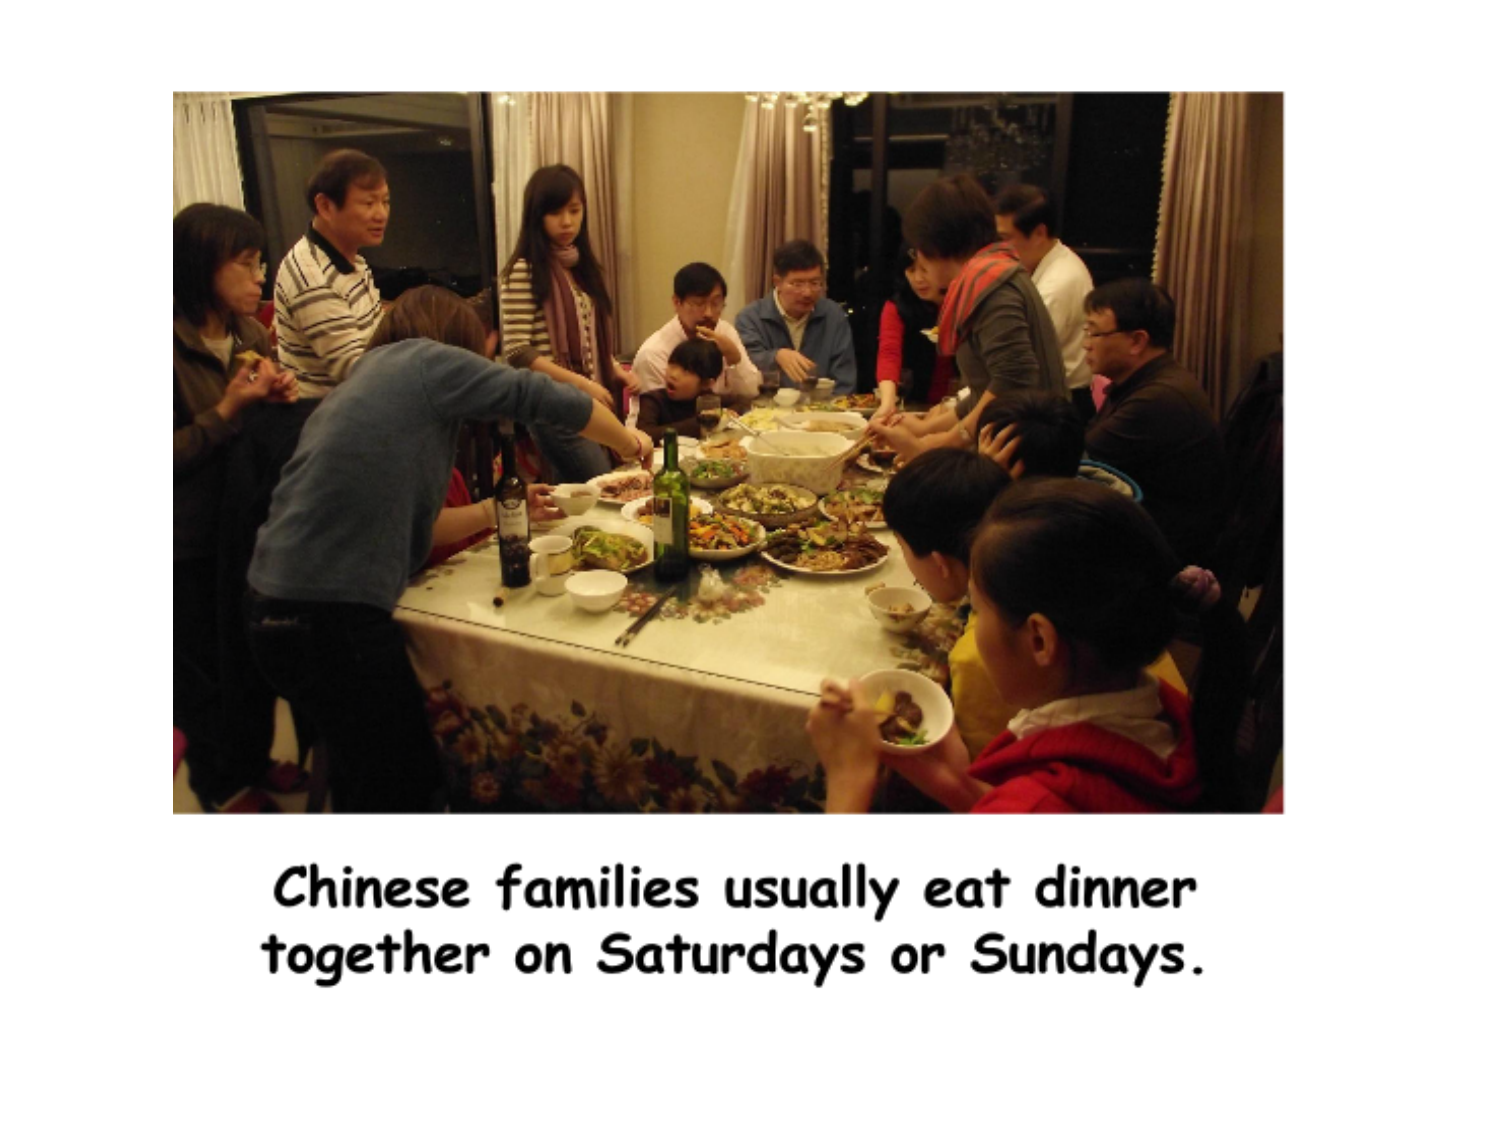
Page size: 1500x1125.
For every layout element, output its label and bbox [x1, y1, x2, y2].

picture [173, 84, 1308, 1006]
